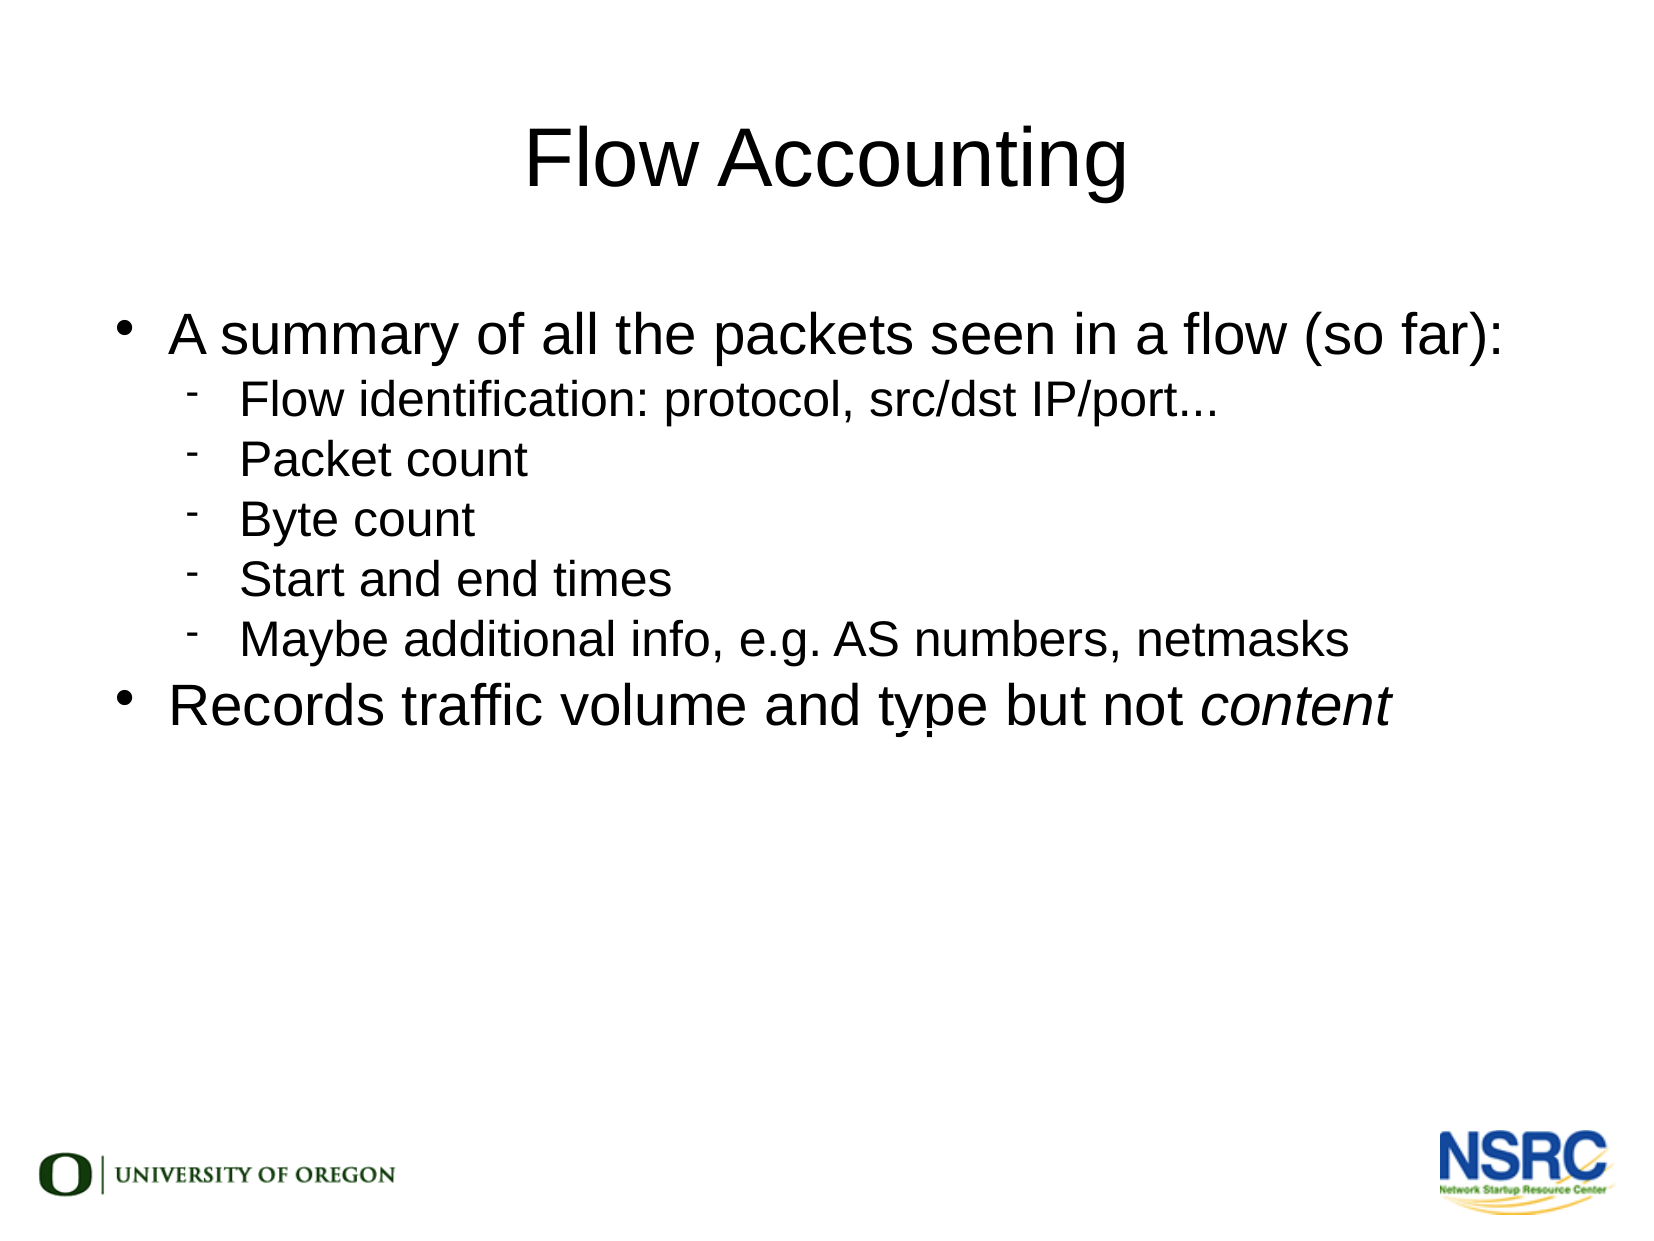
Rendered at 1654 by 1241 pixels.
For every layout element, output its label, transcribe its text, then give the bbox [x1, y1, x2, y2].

text_box A summary of all the packets seen in a flow (so far): Flow identification: protocol, src/dst IP/port... Packet count Byte count Start and end times Maybe additional info, e.g. AS numbers, netmasks Records traffic volume and type but not content [82, 289, 1571, 1108]
picture [1440, 1130, 1616, 1215]
picture [37, 1151, 397, 1198]
text_box Flow Accounting [82, 49, 1571, 257]
